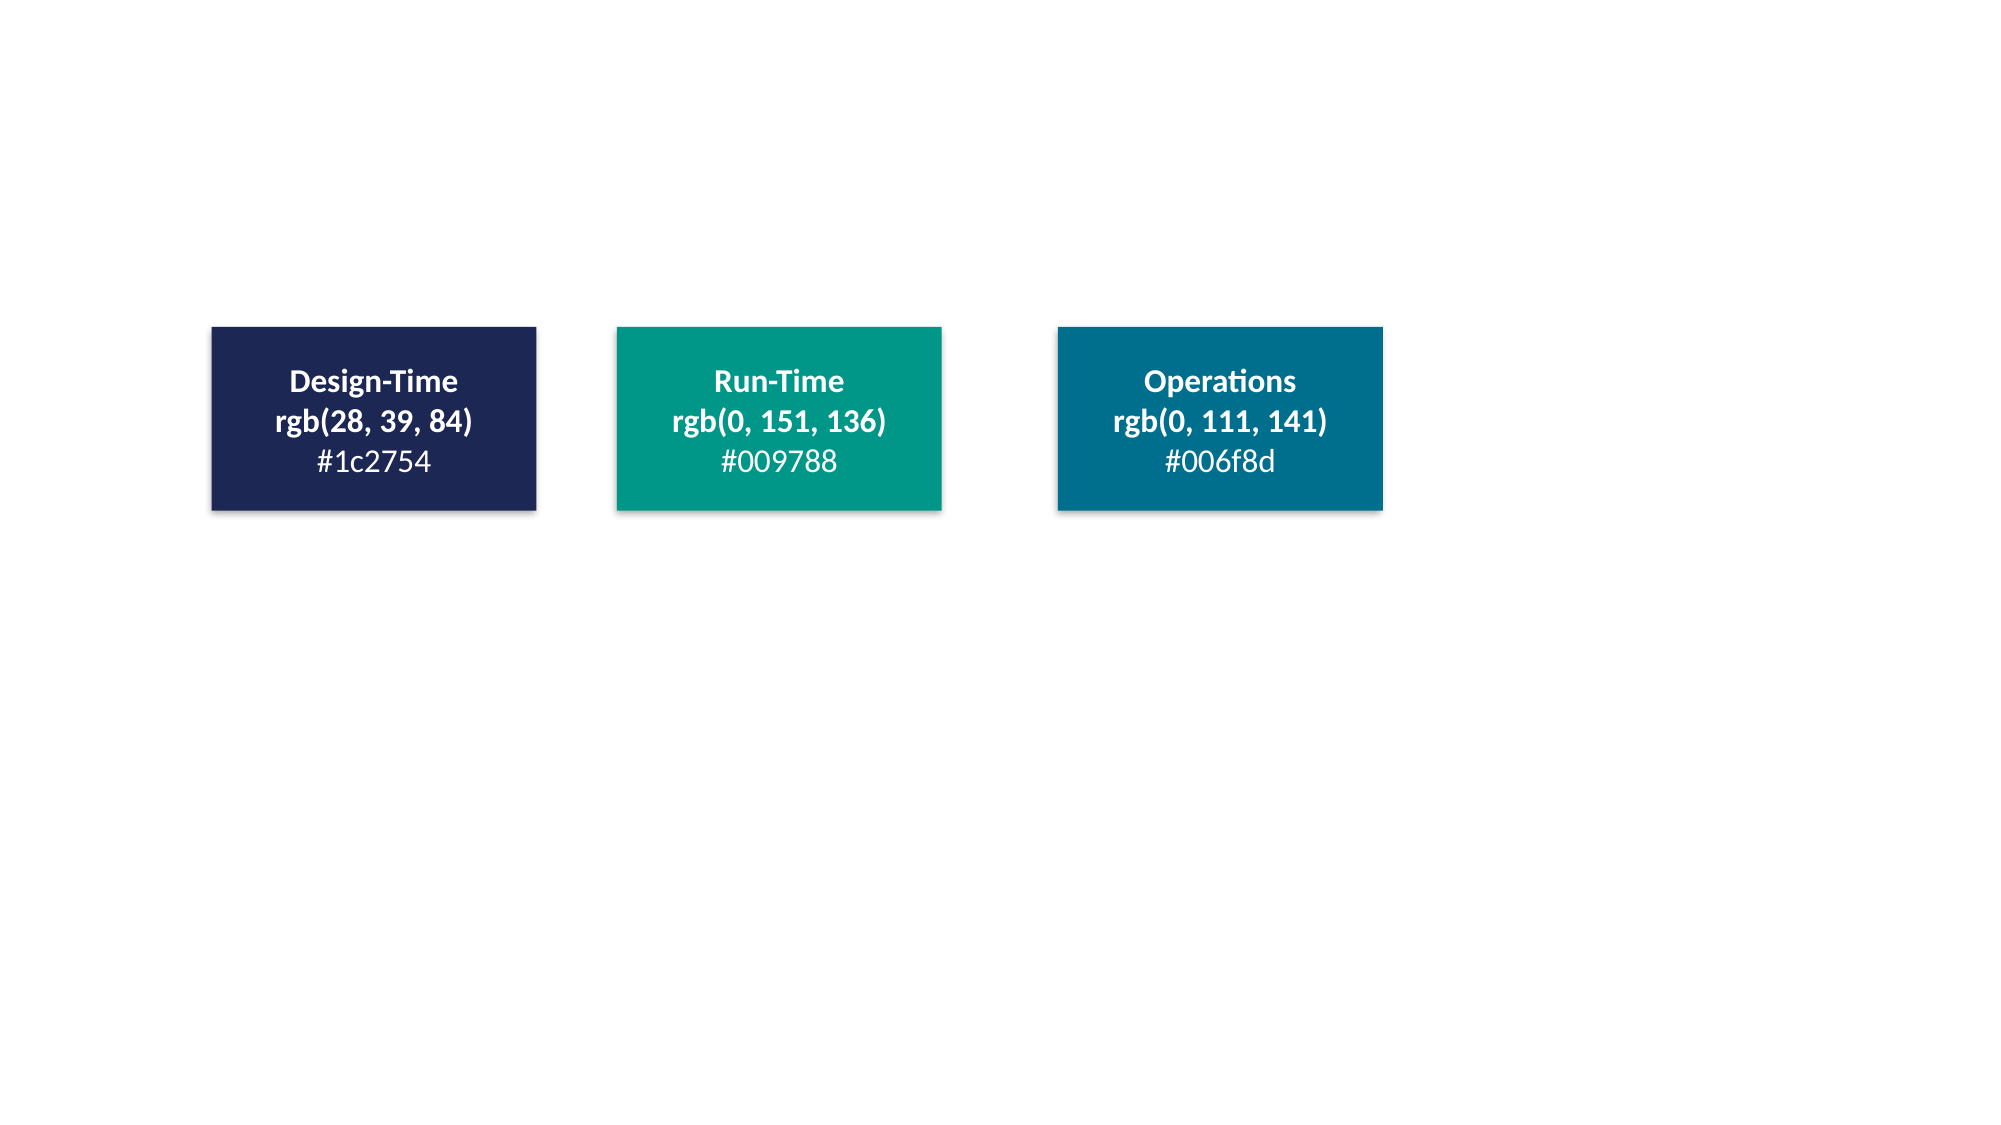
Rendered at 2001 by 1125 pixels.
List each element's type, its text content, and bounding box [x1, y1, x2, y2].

text_box Operations rgb(0, 111, 141) #006f8d [1057, 326, 1383, 511]
text_box Design-Time rgb(28, 39, 84) #1c2754 [211, 326, 537, 511]
text_box Run-Time rgb(0, 151, 136) #009788 [616, 326, 942, 511]
